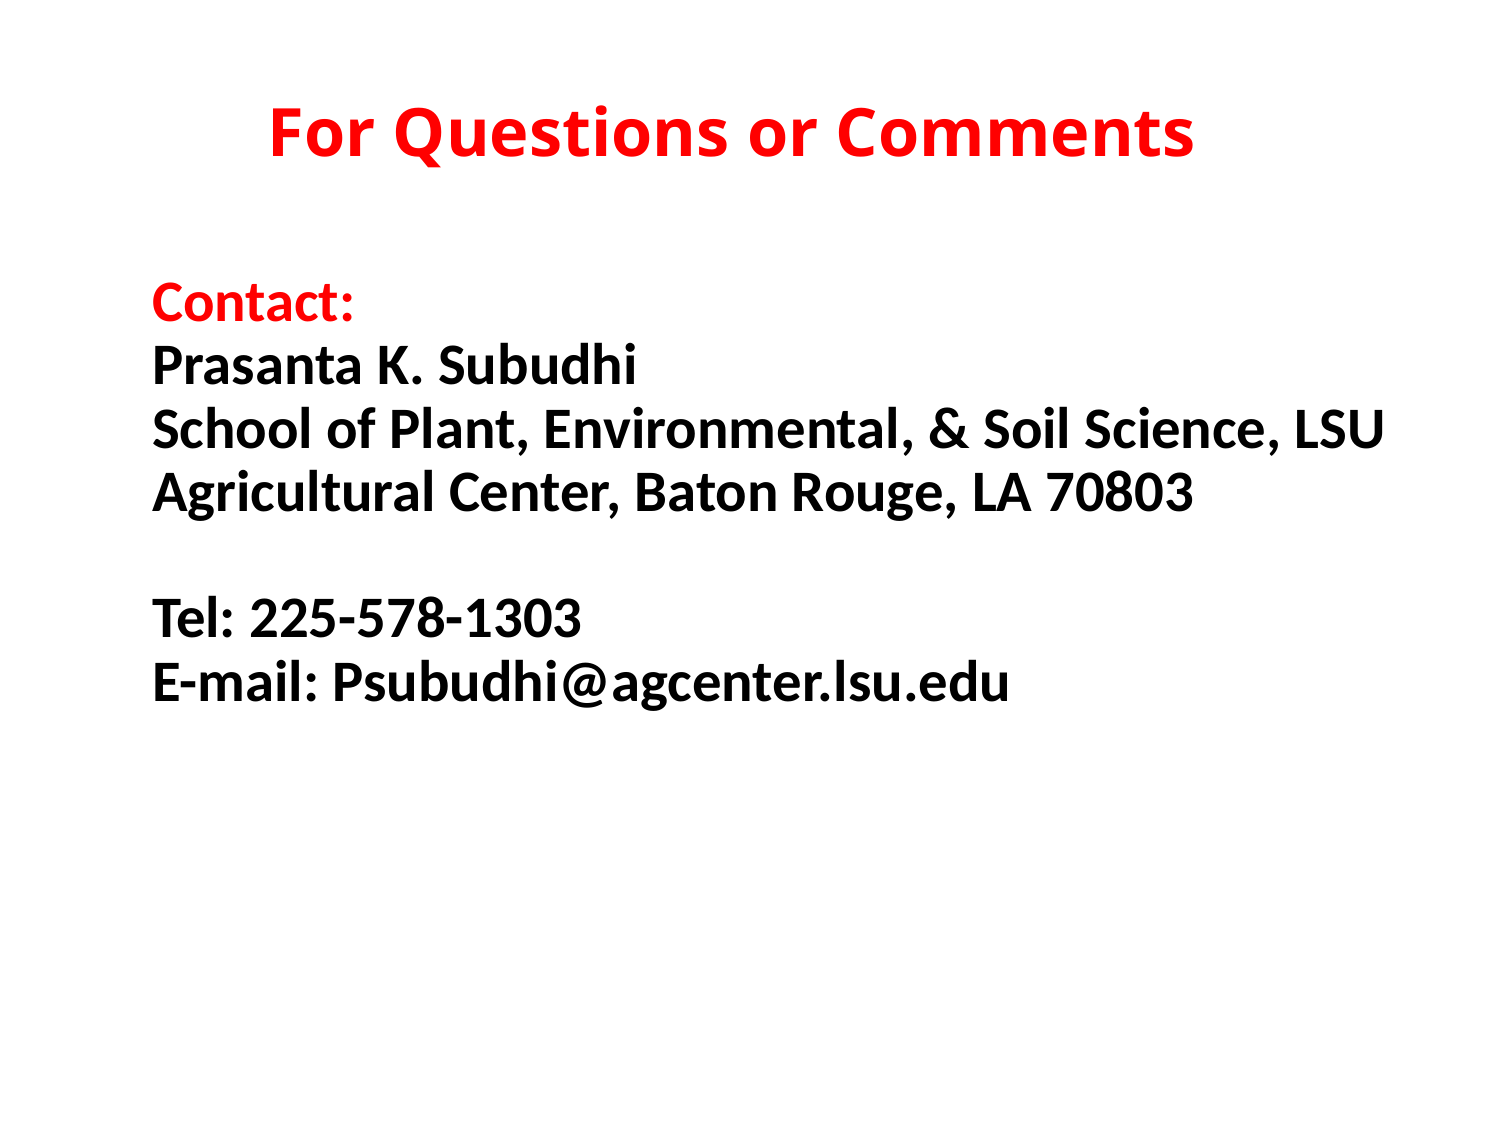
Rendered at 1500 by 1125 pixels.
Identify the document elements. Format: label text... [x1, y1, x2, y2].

text_box For Questions or Comments [252, 82, 1212, 178]
title Contact: Prasanta K. Subudhi School of Plant, Environmental, & Soil Science, LSU Agricultural Center, Baton Rouge, LA 70803 Tel: 225-578-1303 E-mail: Psubudhi@agcenter.lsu.edu [137, 82, 1466, 723]
